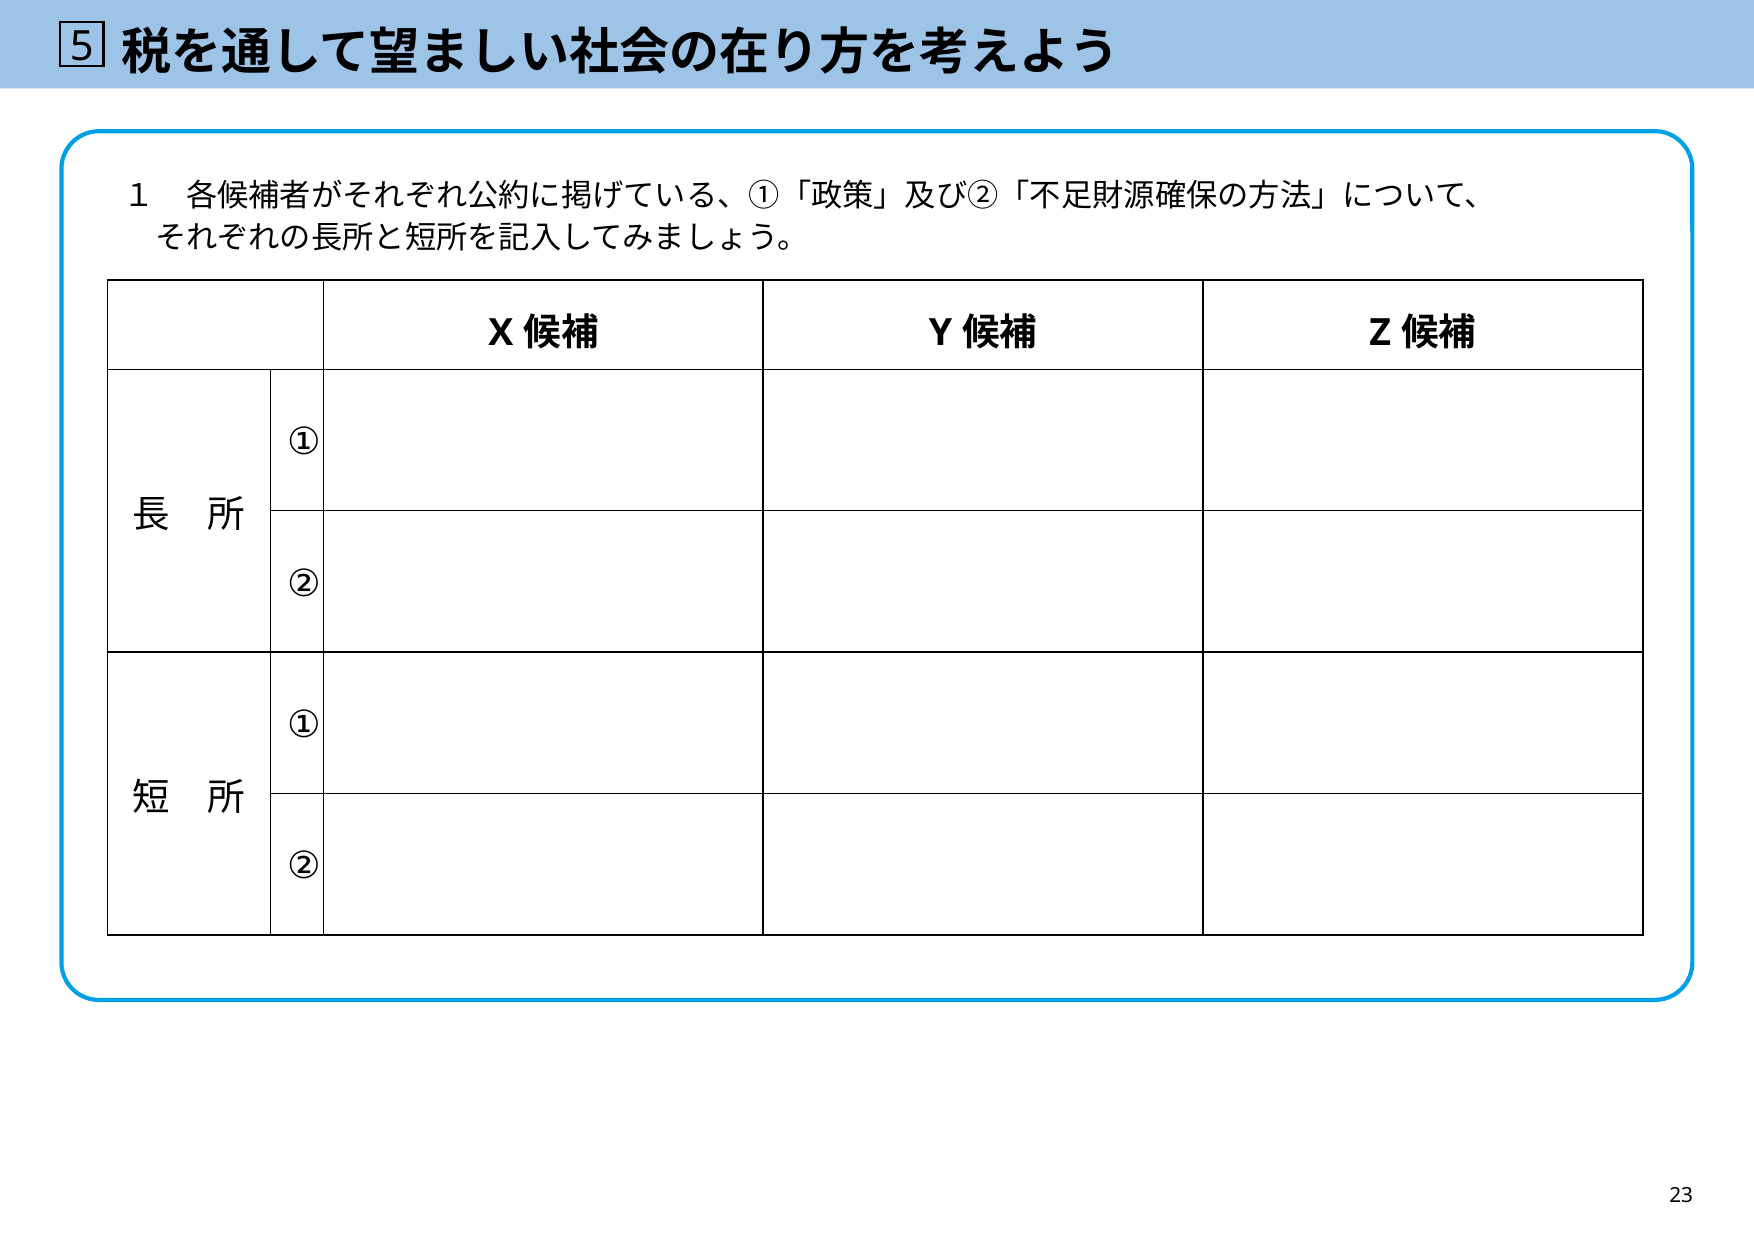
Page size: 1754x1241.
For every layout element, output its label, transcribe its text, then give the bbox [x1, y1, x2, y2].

text_box 5 [63, 18, 100, 70]
text_box 23 [1670, 1182, 1693, 1208]
text_box [60, 130, 1694, 1002]
title 税を通して望ましい社会の在り方を考えよう [120, 19, 1716, 72]
